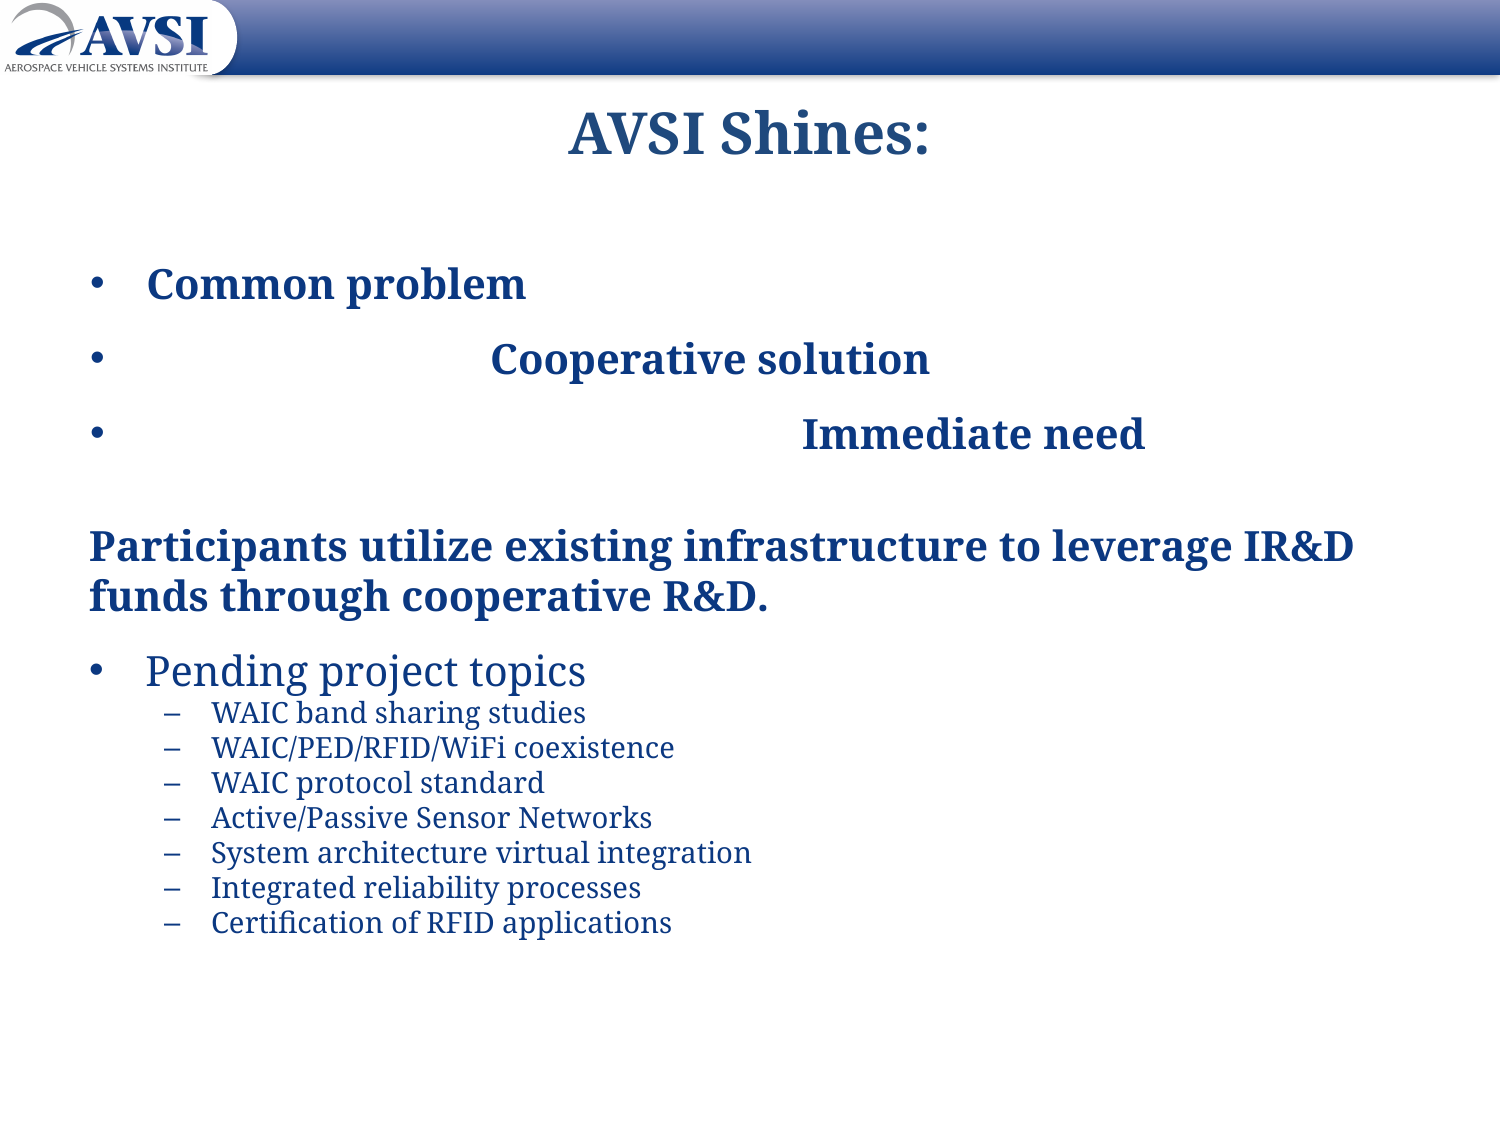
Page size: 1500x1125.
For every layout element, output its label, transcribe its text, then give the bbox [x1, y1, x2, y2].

text_box Participants utilize existing infrastructure to leverage IR&D funds through cooperative R&D. Pending project topics WAIC band sharing studies WAIC/PED/RFID/WiFi coexistence WAIC protocol standard Active/Passive Sensor Networks System architecture virtual integration Integrated reliability processes Certification of RFID applications [74, 512, 1425, 1032]
picture [0, 0, 212, 75]
list Common problem Cooperative solution Immediate need [75, 249, 1425, 512]
title AVSI Shines: [75, 75, 1425, 188]
